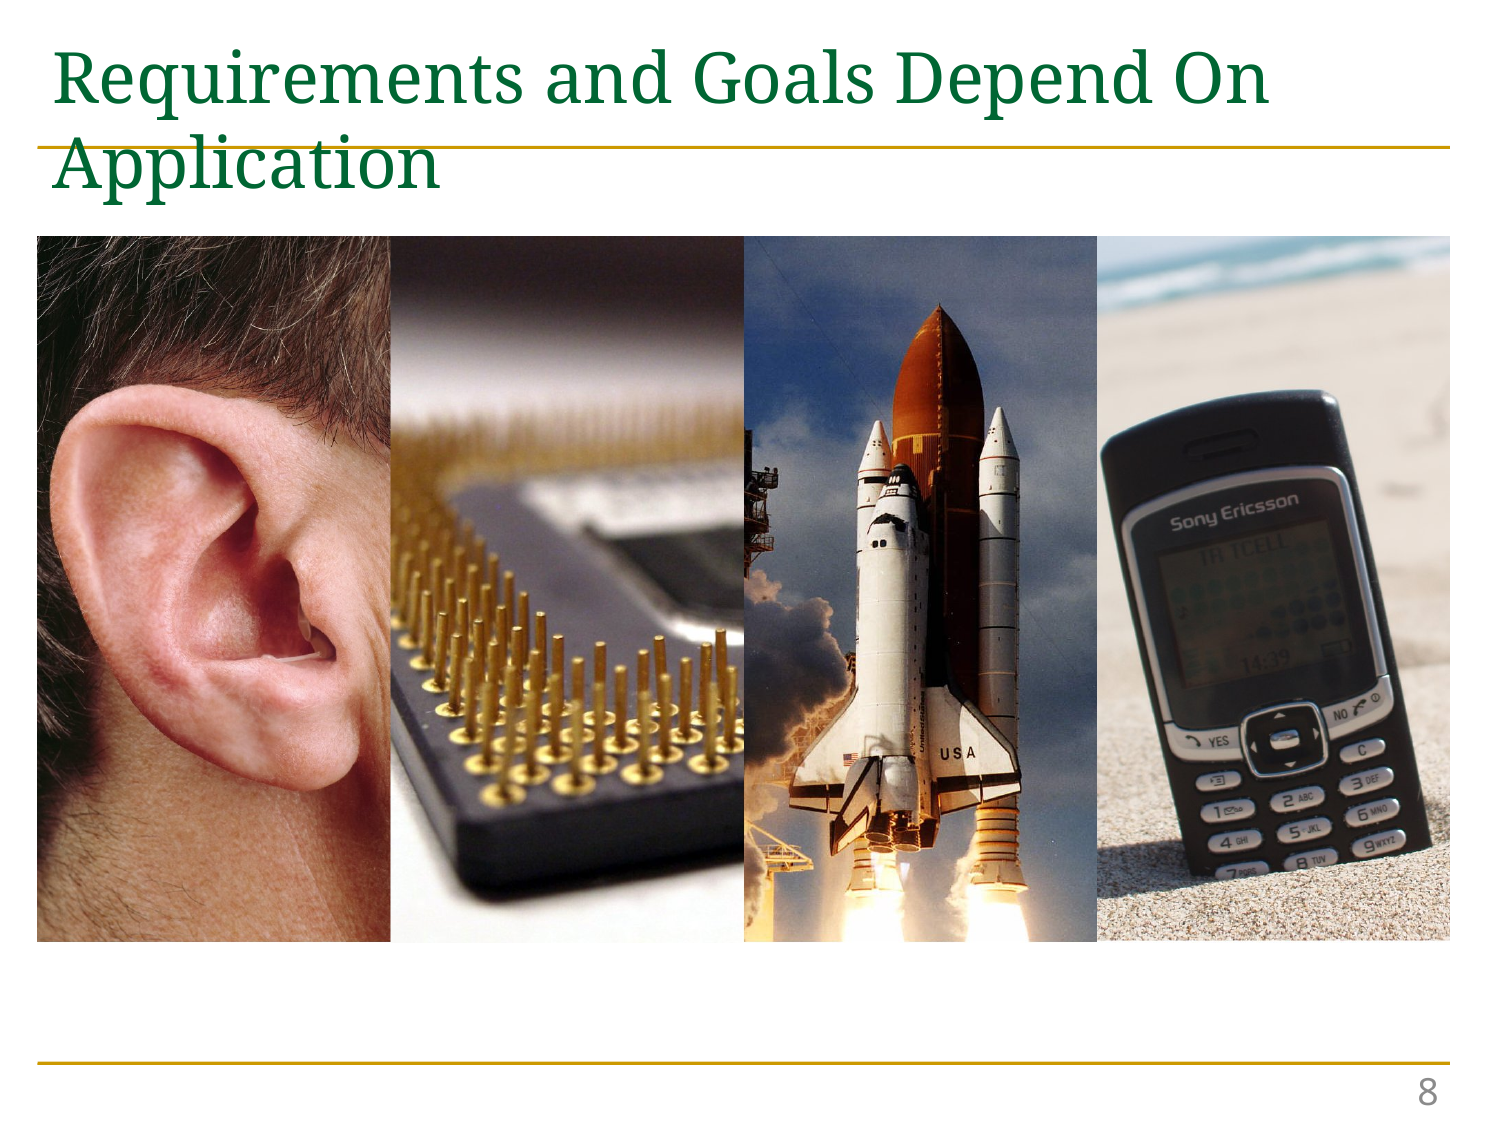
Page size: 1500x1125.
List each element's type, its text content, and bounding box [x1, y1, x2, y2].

slide_number 8 [1116, 1063, 1454, 1124]
title Requirements and Goals Depend On Application [37, 24, 1450, 200]
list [37, 236, 1451, 943]
